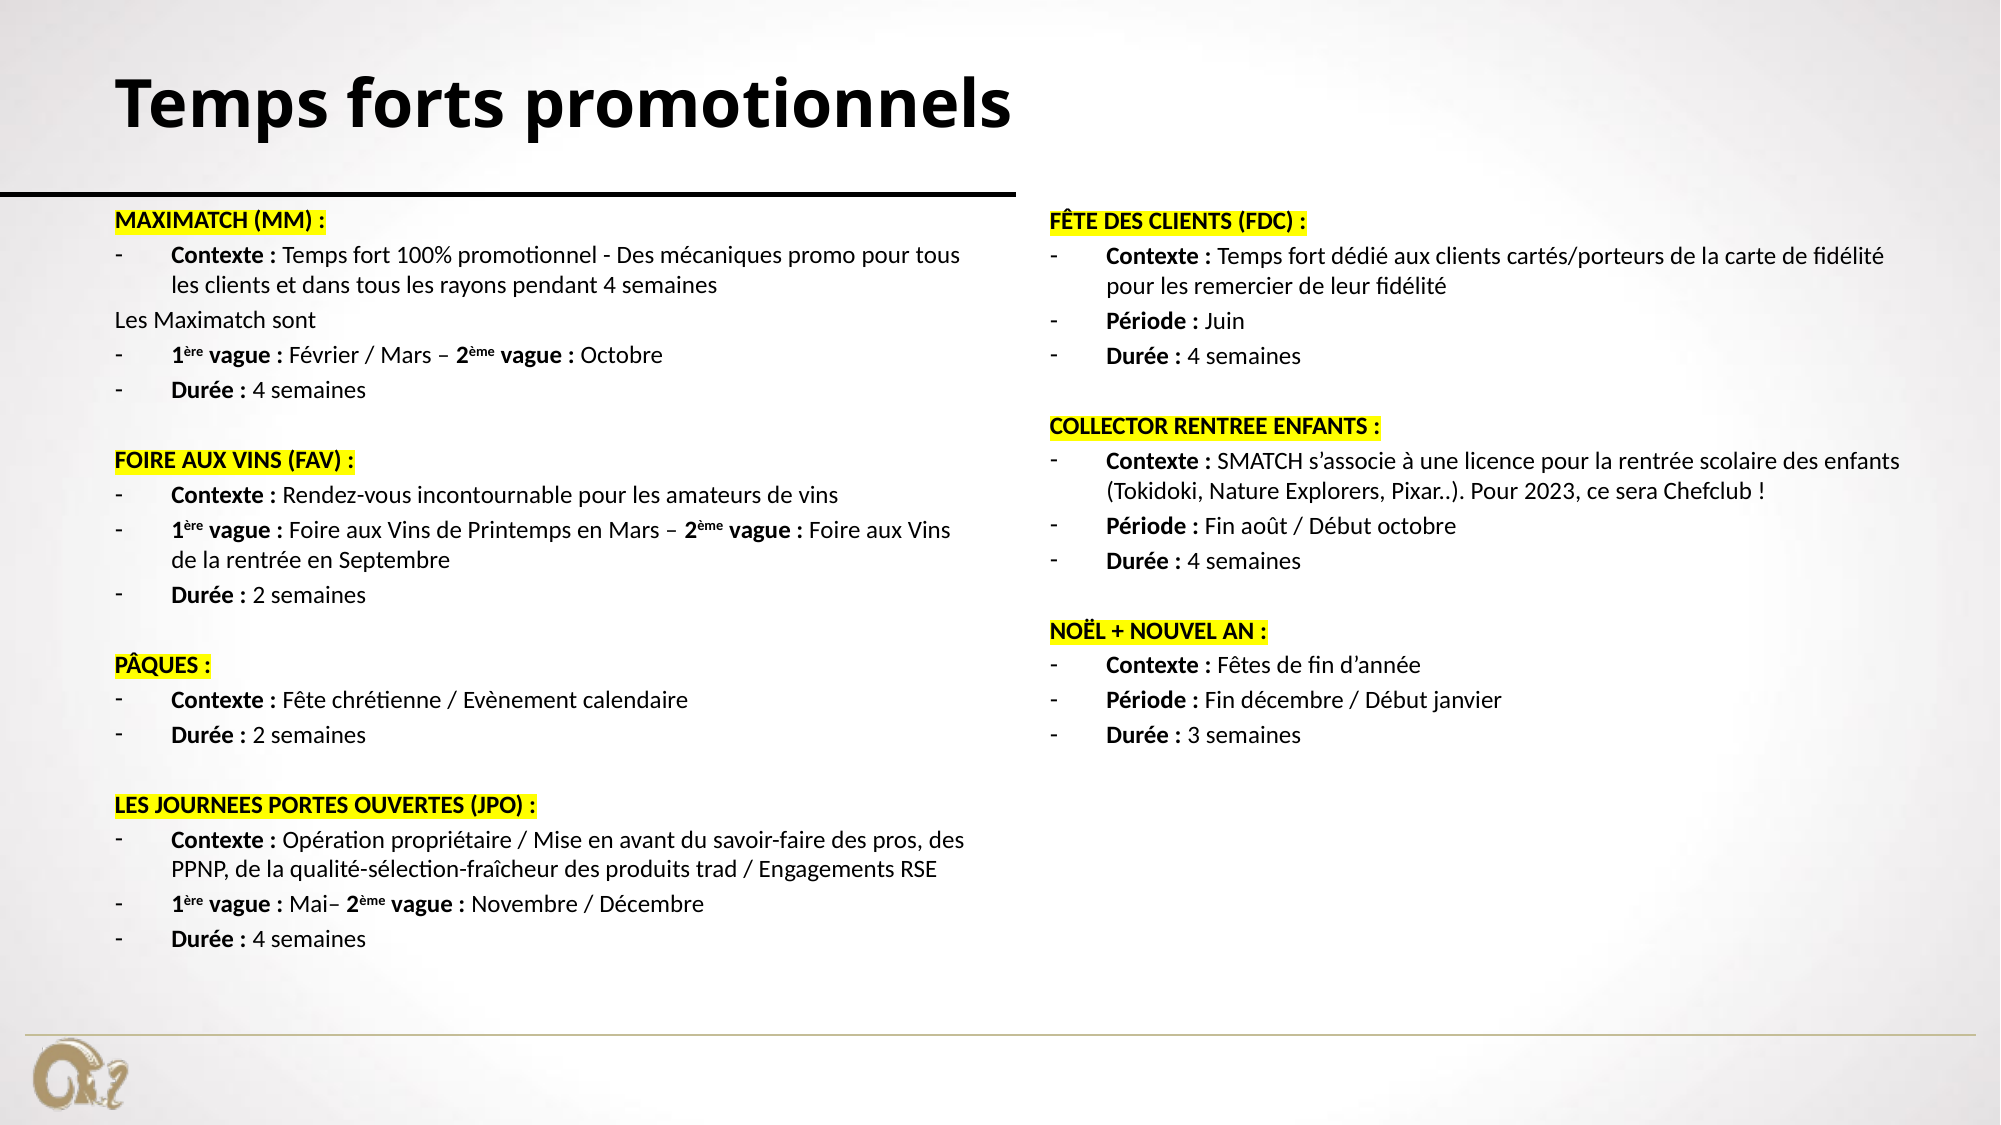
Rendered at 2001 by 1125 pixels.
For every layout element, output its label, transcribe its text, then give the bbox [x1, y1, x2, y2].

text_box FÊTE DES CLIENTS (FDC) : Contexte : Temps fort dédié aux clients cartés/porteurs de la carte de fidélité pour les remercier de leur fidélité Période : Juin Durée : 4 semaines COLLECTOR RENTREE ENFANTS : Contexte : SMATCH s’associe à une licence pour la rentrée scolaire des enfants (Tokidoki, Nature Explorers, Pixar..). Pour 2023, ce sera Chefclub ! Période : Fin août / Début octobre Durée : 4 semaines NOËL + NOUVEL AN : Contexte : Fêtes de fin d’année Période : Fin décembre / Début janvier Durée : 3 semaines [1034, 197, 1918, 1013]
list MAXIMATCH (MM) : Contexte : Temps fort 100% promotionnel - Des mécaniques promo pour tous les clients et dans tous les rayons pendant 4 semaines Les Maximatch sont 1ère vague : Février / Mars – 2ème vague : Octobre Durée : 4 semaines FOIRE AUX VINS (FAV) : Contexte : Rendez-vous incontournable pour les amateurs de vins 1ère vague : Foire aux Vins de Printemps en Mars – 2ème vague : Foire aux Vins de la rentrée en Septembre Durée : 2 semaines PÂQUES : Contexte : Fête chrétienne / Evènement calendaire Durée : 2 semaines LES JOURNEES PORTES OUVERTES (JPO) : Contexte : Opération propriétaire / Mise en avant du savoir-faire des pros, des PPNP, de la qualité-sélection-fraîcheur des produits trad / Engagements RSE 1ère vague : Mai– 2ème vague : Novembre / Décembre Durée : 4 semaines [99, 196, 984, 1012]
picture [0, 0, 2000, 1125]
title Temps forts promotionnels [99, 7, 1900, 195]
